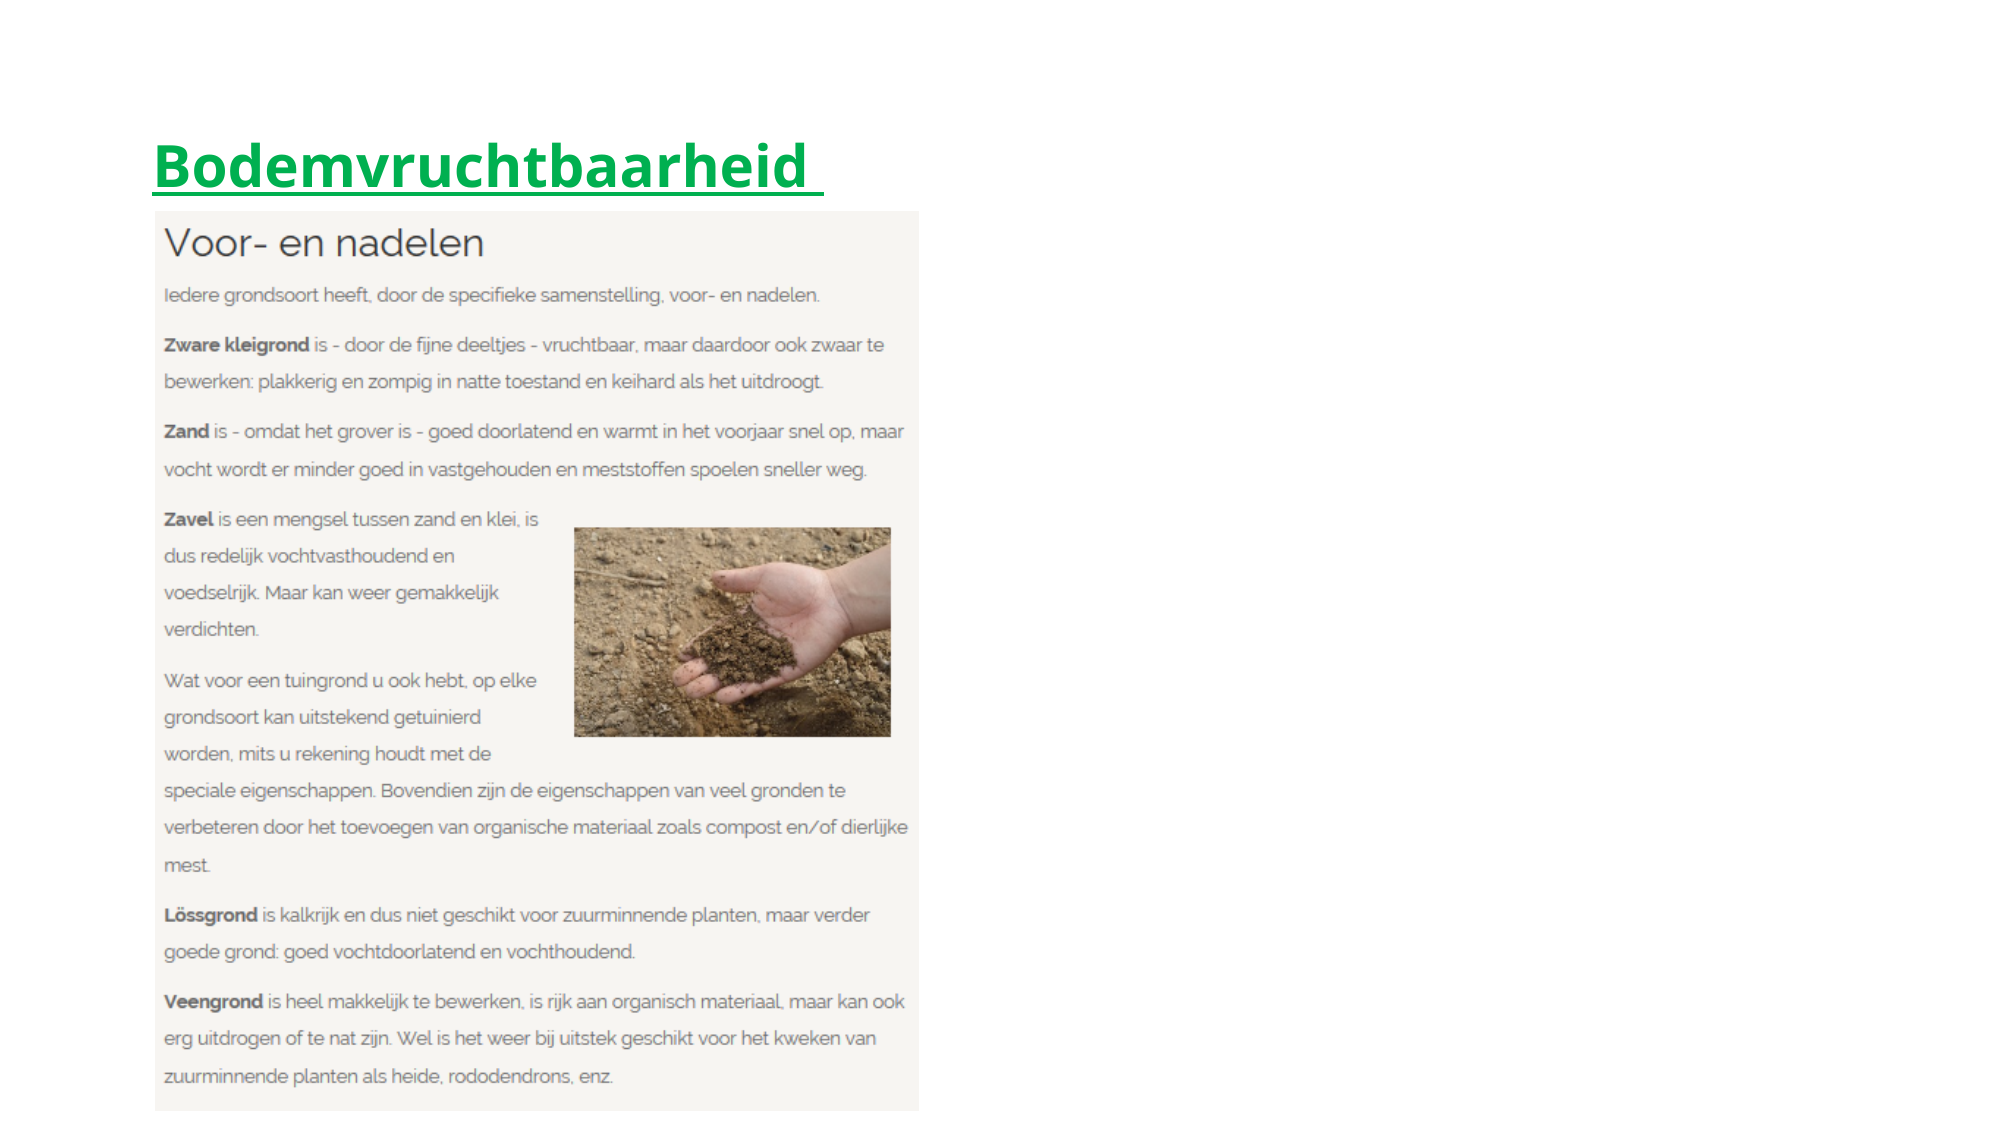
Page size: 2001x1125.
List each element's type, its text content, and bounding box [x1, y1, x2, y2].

title Bodemvruchtbaarheid [137, 59, 1863, 278]
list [155, 211, 919, 1111]
